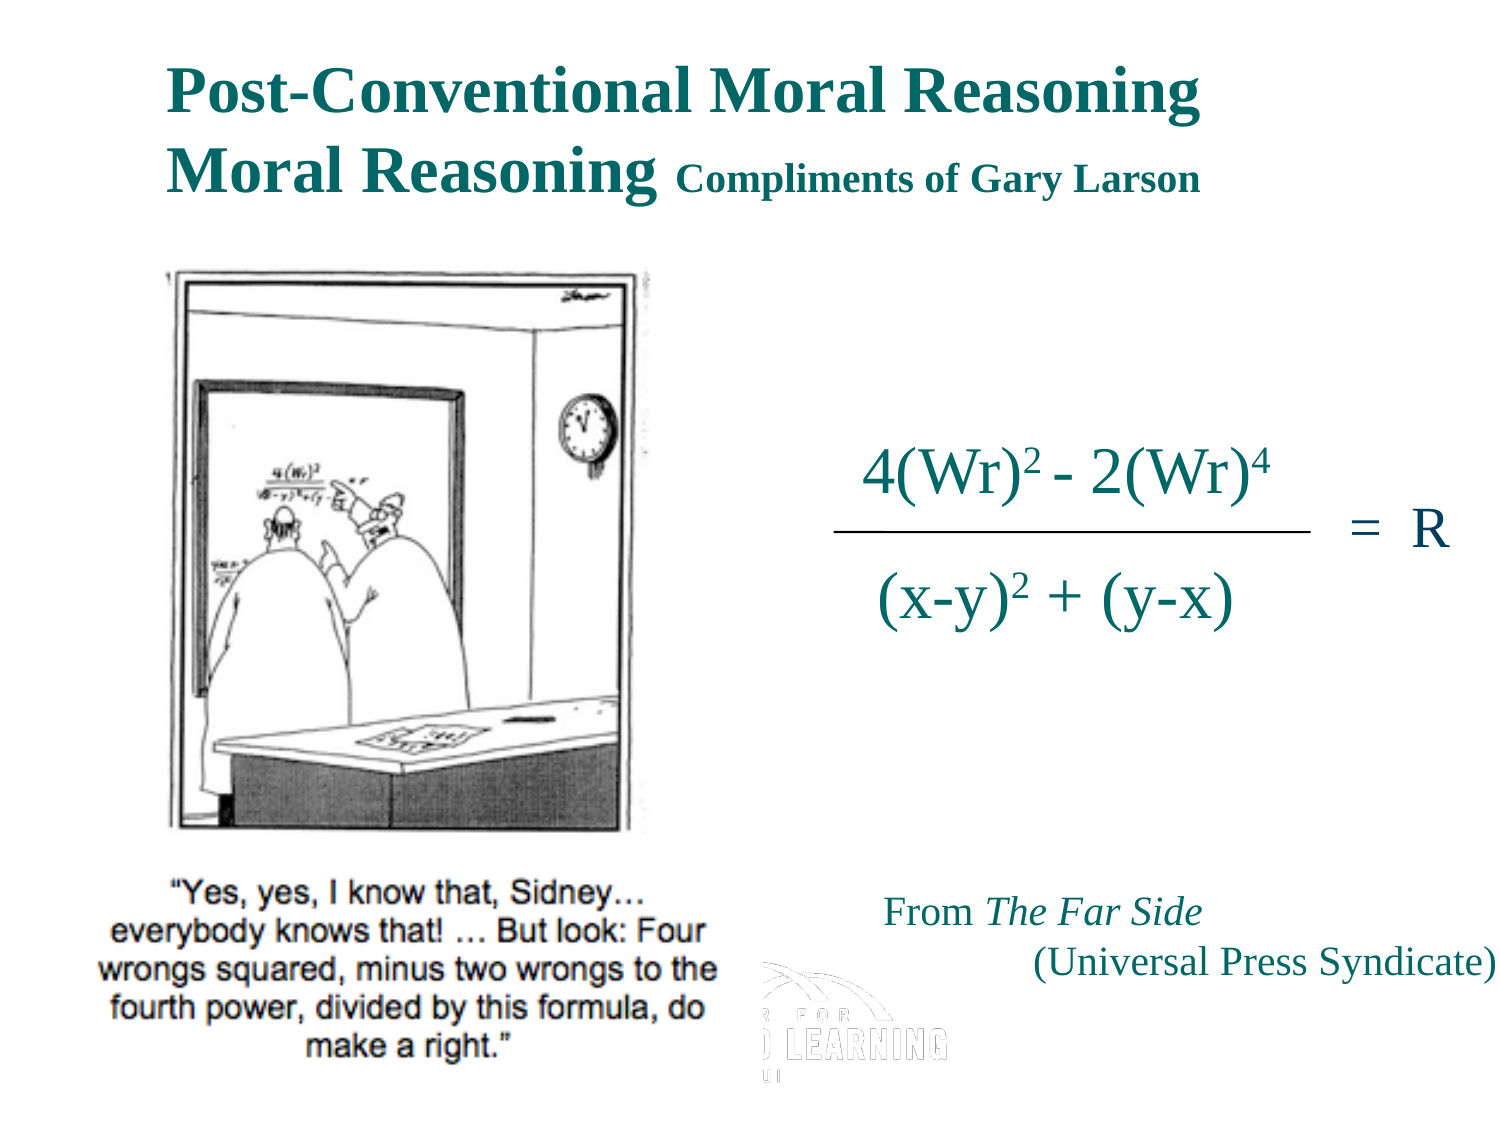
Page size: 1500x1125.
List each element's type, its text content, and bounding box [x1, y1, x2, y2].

text_box 4(Wr)2 - 2(Wr)4 [847, 419, 1296, 515]
picture [75, 229, 1088, 1125]
text_box Post-Conventional Moral Reasoning Moral Reasoning Compliments of Gary Larson Compliments of Gary Larson: [151, 38, 1335, 303]
text_box From The Far Side (Universal Press Syndicate) [767, 876, 1500, 1052]
text_box (x-y)2 + (y-x) [862, 544, 1251, 640]
text_box = R [1334, 482, 1500, 567]
